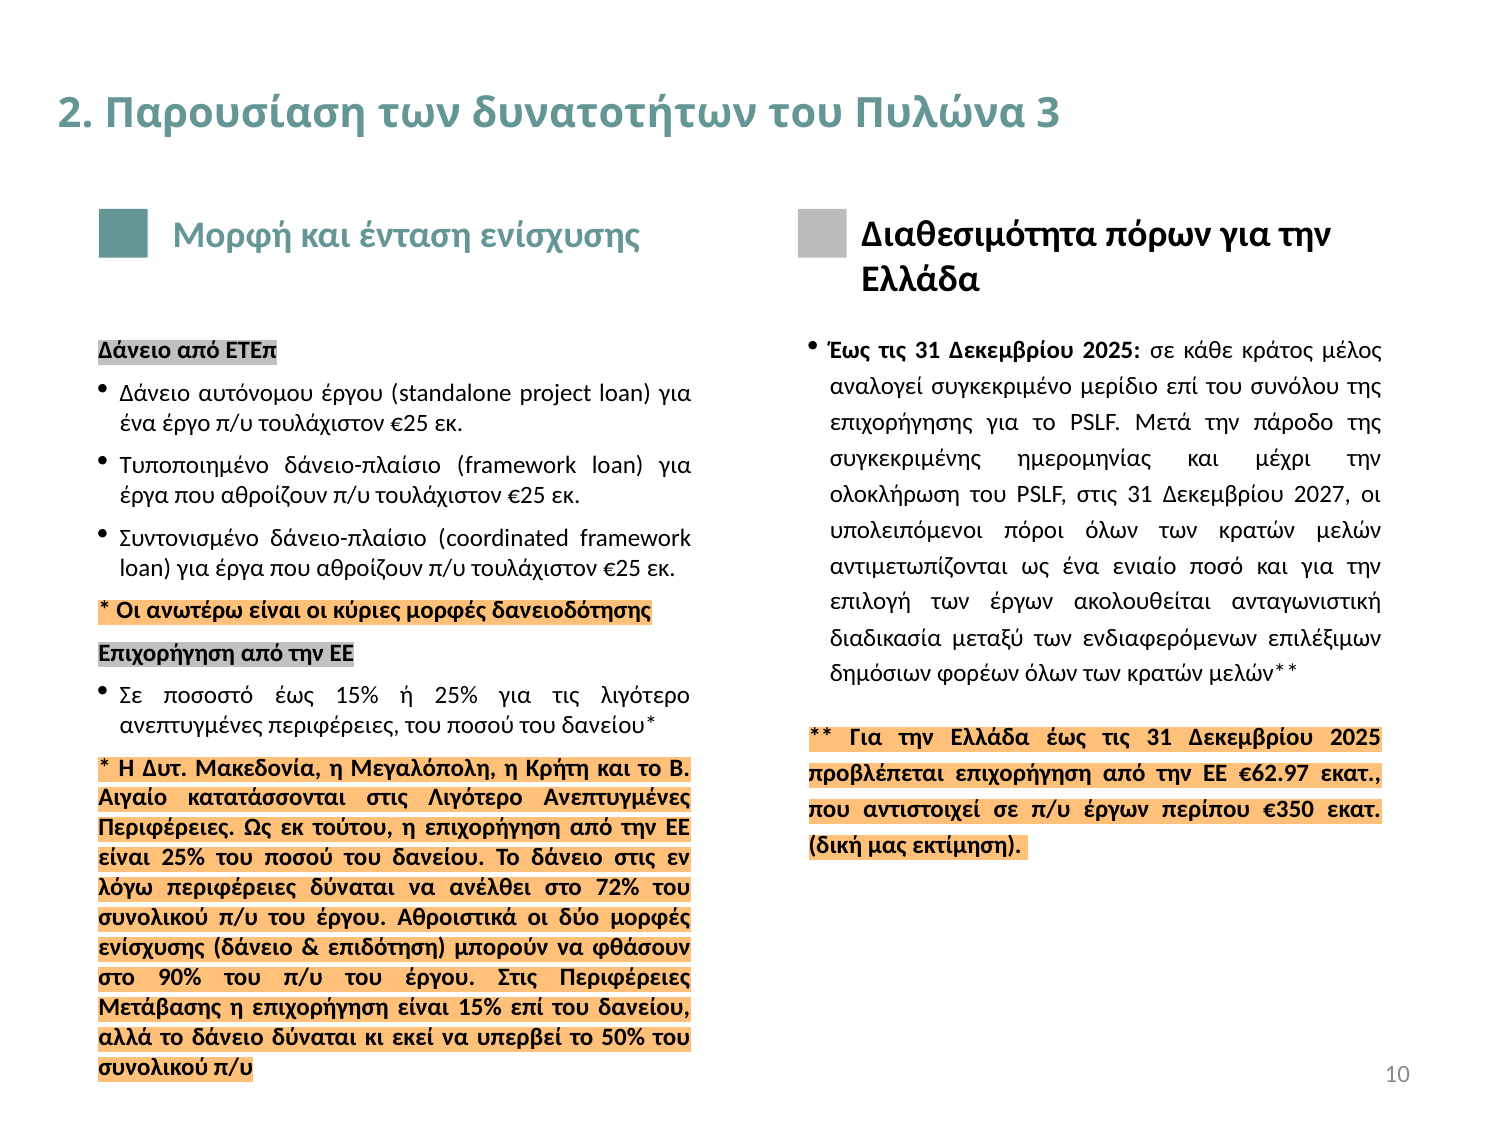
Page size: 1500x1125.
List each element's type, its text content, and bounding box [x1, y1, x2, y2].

text_box Διαθεσιμότητα πόρων για την Ελλάδα [846, 201, 1426, 306]
text_box 10 [1074, 1042, 1425, 1103]
text_box Μορφή και ένταση ενίσχυσης [157, 203, 678, 263]
text_box [796, 207, 849, 260]
text_box [97, 207, 150, 260]
text_box 2. Παρουσίαση των δυνατοτήτων του Πυλώνα 3 [42, 54, 1458, 167]
text_box Δάνειο από ΕΤΕπ Δάνειο αυτόνομου έργου (standalone project loan) για ένα έργο π/υ τουλάχιστον €25 εκ. Τυποποιημένο δάνειο-πλαίσιο (framework loan) για έργα που αθροίζουν π/υ τουλάχιστον €25 εκ. Συντονισμένο δάνειο-πλαίσιο (coordinated framework loan) για έργα που αθροίζουν π/υ τουλάχιστον €25 εκ. * Οι ανωτέρω είναι οι κύριες μορφές δανειοδότησης Επιχορήγηση από την ΕΕ Σε ποσοστό έως 15% ή 25% για τις λιγότερο ανεπτυγμένες περιφέρειες, του ποσού του δανείου* * Η Δυτ. Μακεδονία, η Μεγαλόπολη, η Κρήτη και το Β. Αιγαίο κατατάσσονται στις Λιγότερο Ανεπτυγμένες Περιφέρειες. Ως εκ τούτου, η επιχορήγηση από την ΕΕ είναι 25% του ποσού του δανείου. Το δάνειο στις εν λόγω περιφέρειες δύναται να ανέλθει στο 72% του συνολικού π/υ του έργου. Αθροιστικά οι δύο μορφές ενίσχυσης (δάνειο & επιδότηση) μπορούν να φθάσουν στο 90% του π/υ του έργου. Στις Περιφέρειες Μετάβασης η επιχορήγηση είναι 15% επί του δανείου, αλλά το δάνειο δύναται κι εκεί να υπερβεί το 50% του συνολικού π/υ [87, 328, 703, 1094]
text_box Έως τις 31 Δεκεμβρίου 2025: σε κάθε κράτος μέλος αναλογεί συγκεκριμένο μερίδιο επί του συνόλου της επιχορήγησης για το PSLF. Μετά την πάροδο της συγκεκριμένης ημερομηνίας και μέχρι την ολοκλήρωση του PSLF, στις 31 Δεκεμβρίου 2027, οι υπολειπόμενοι πόροι όλων των κρατών μελών αντιμετωπίζονται ως ένα ενιαίο ποσό και για την επιλογή των έργων ακολουθείται ανταγωνιστική διαδικασία μεταξύ των ενδιαφερόμενων επιλέξιμων δημόσιων φορέων όλων των κρατών μελών** ** Για την Ελλάδα έως τις 31 Δεκεμβρίου 2025 προβλέπεται επιχορήγηση από την ΕΕ €62.97 εκατ., που αντιστοιχεί σε π/υ έργων περίπου €350 εκατ. (δική μας εκτίμηση). [797, 322, 1394, 976]
